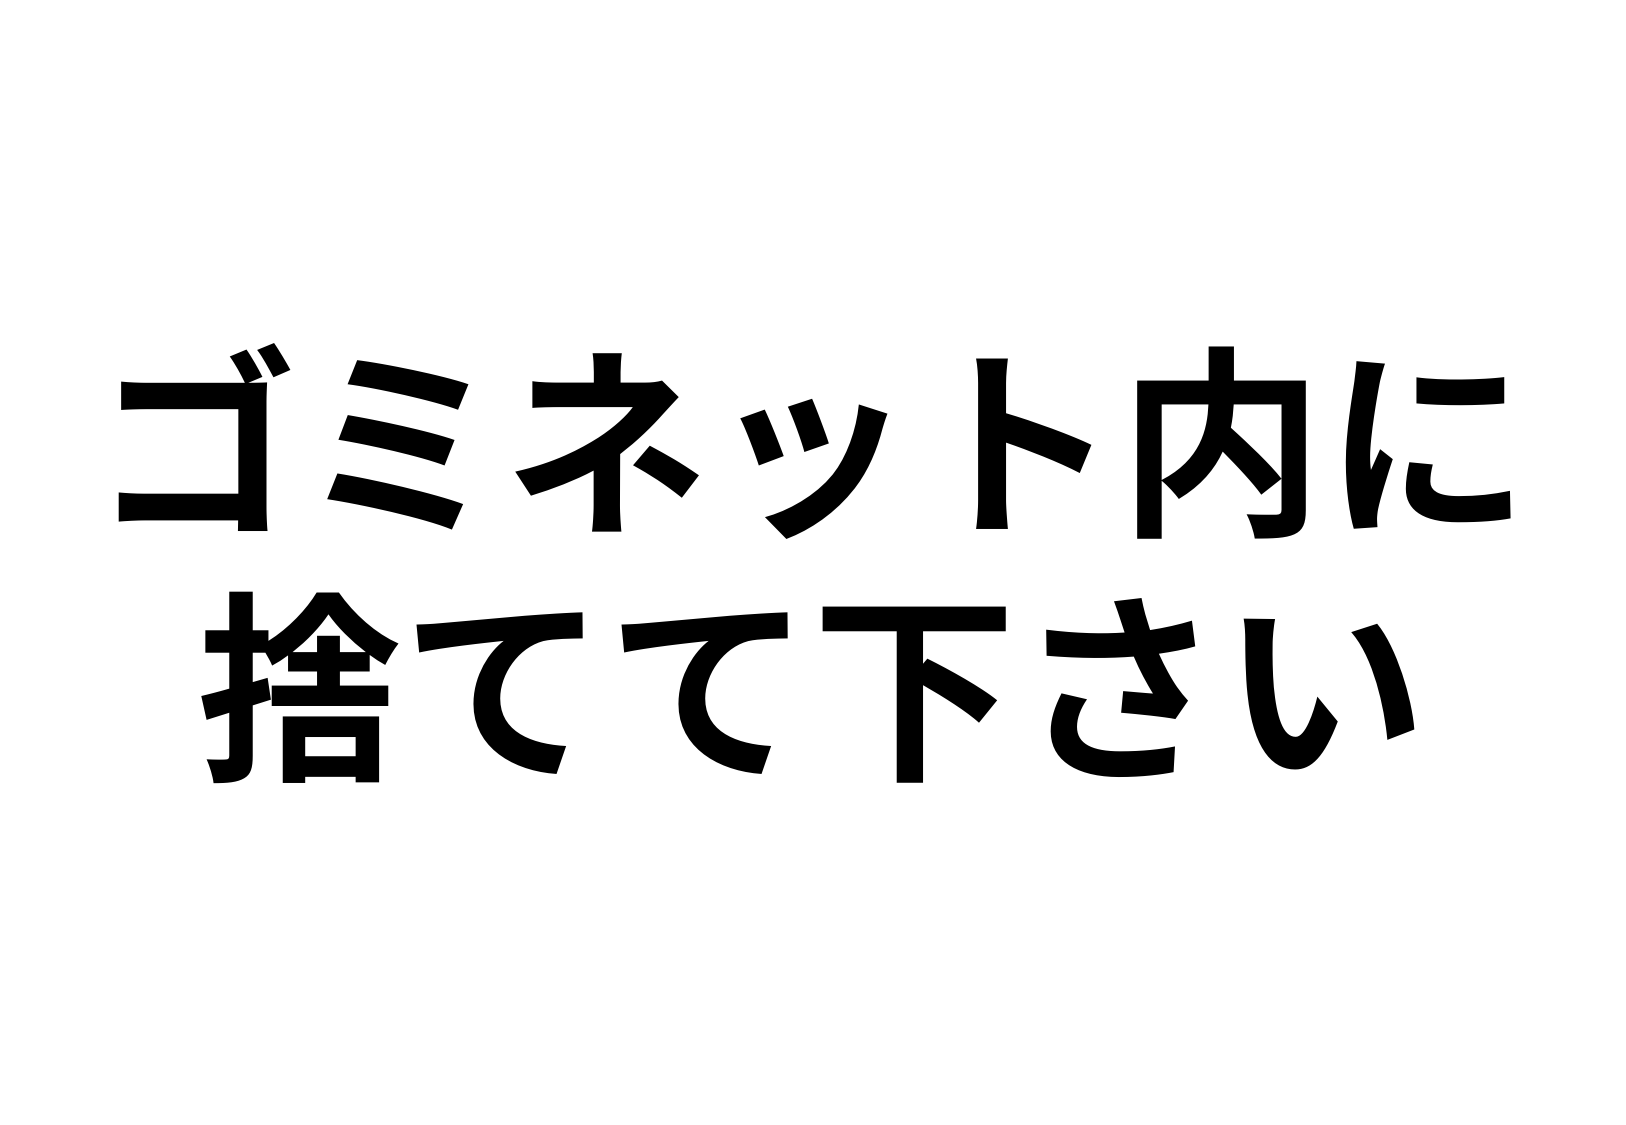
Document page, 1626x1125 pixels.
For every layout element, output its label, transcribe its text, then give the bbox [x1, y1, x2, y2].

text_box ゴミネット内に 捨てて下さい [0, 309, 1625, 814]
